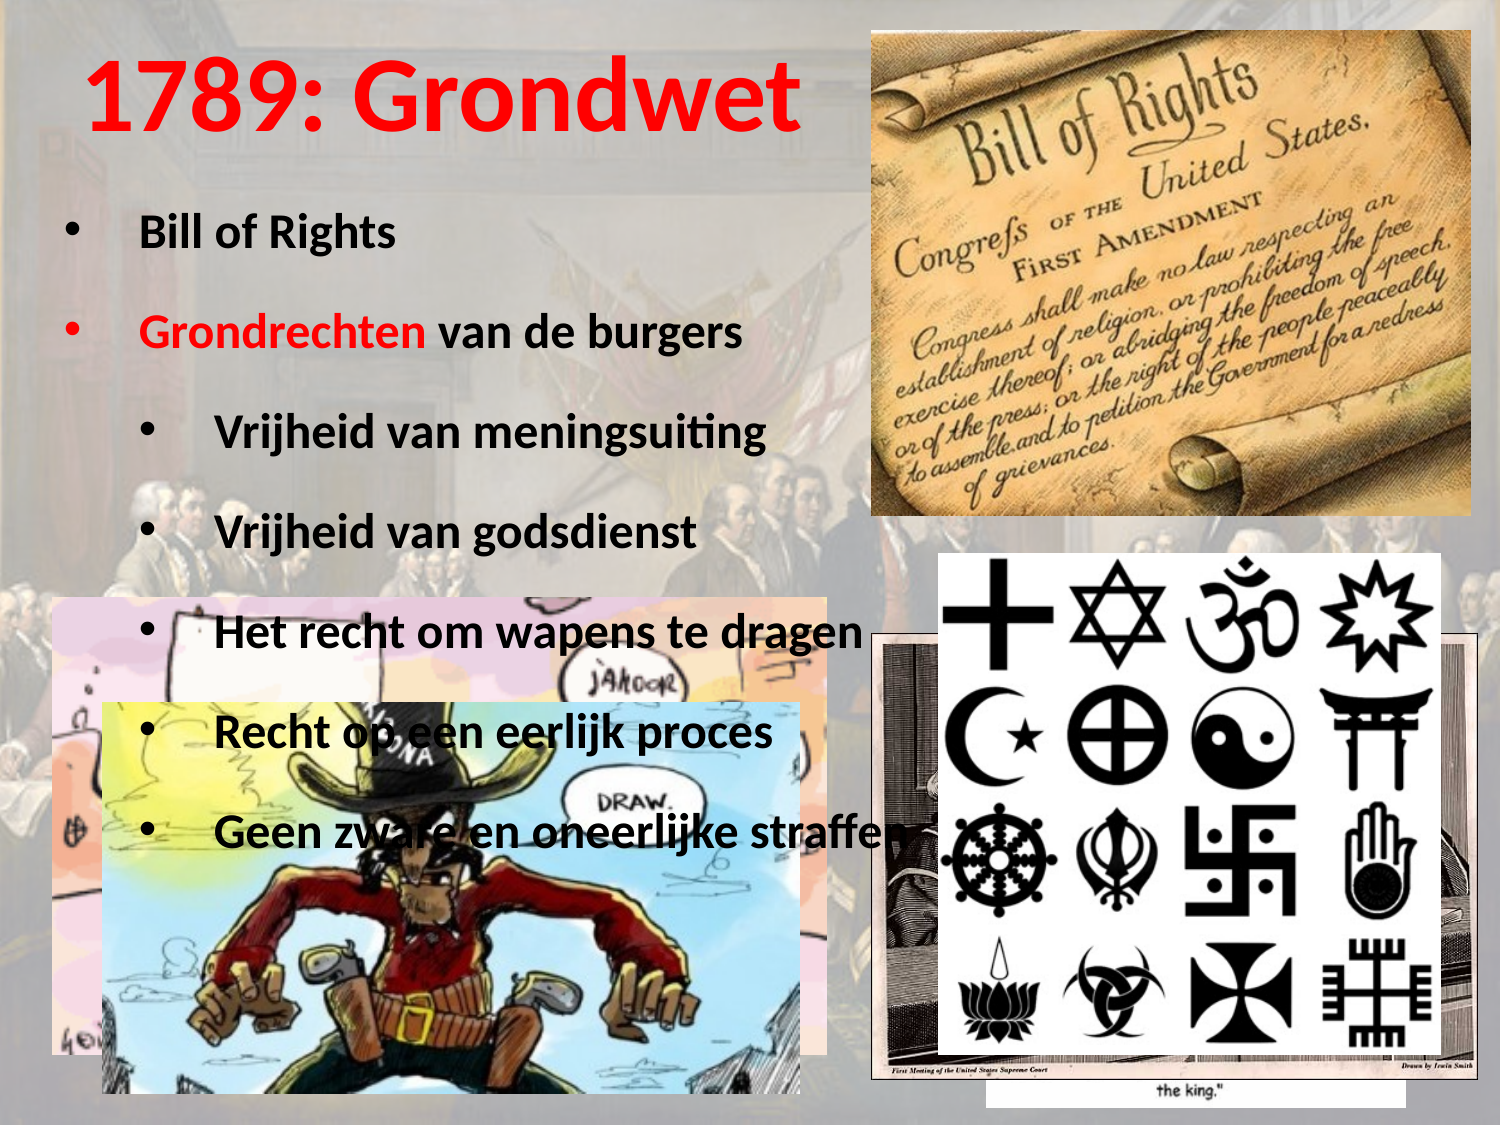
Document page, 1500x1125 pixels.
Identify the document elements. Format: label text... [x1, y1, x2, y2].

list Bill of Rights Grondrechten van de burgers Vrijheid van meningsuiting Vrijheid van godsdienst Het recht om wapens te dragen Recht op een eerlijk proces Geen zware en oneerlijke straffen [48, 160, 1294, 716]
title 1789: Grondwet [64, 9, 833, 160]
picture [870, 552, 1478, 1108]
picture [870, 30, 1471, 516]
picture [52, 597, 827, 1095]
